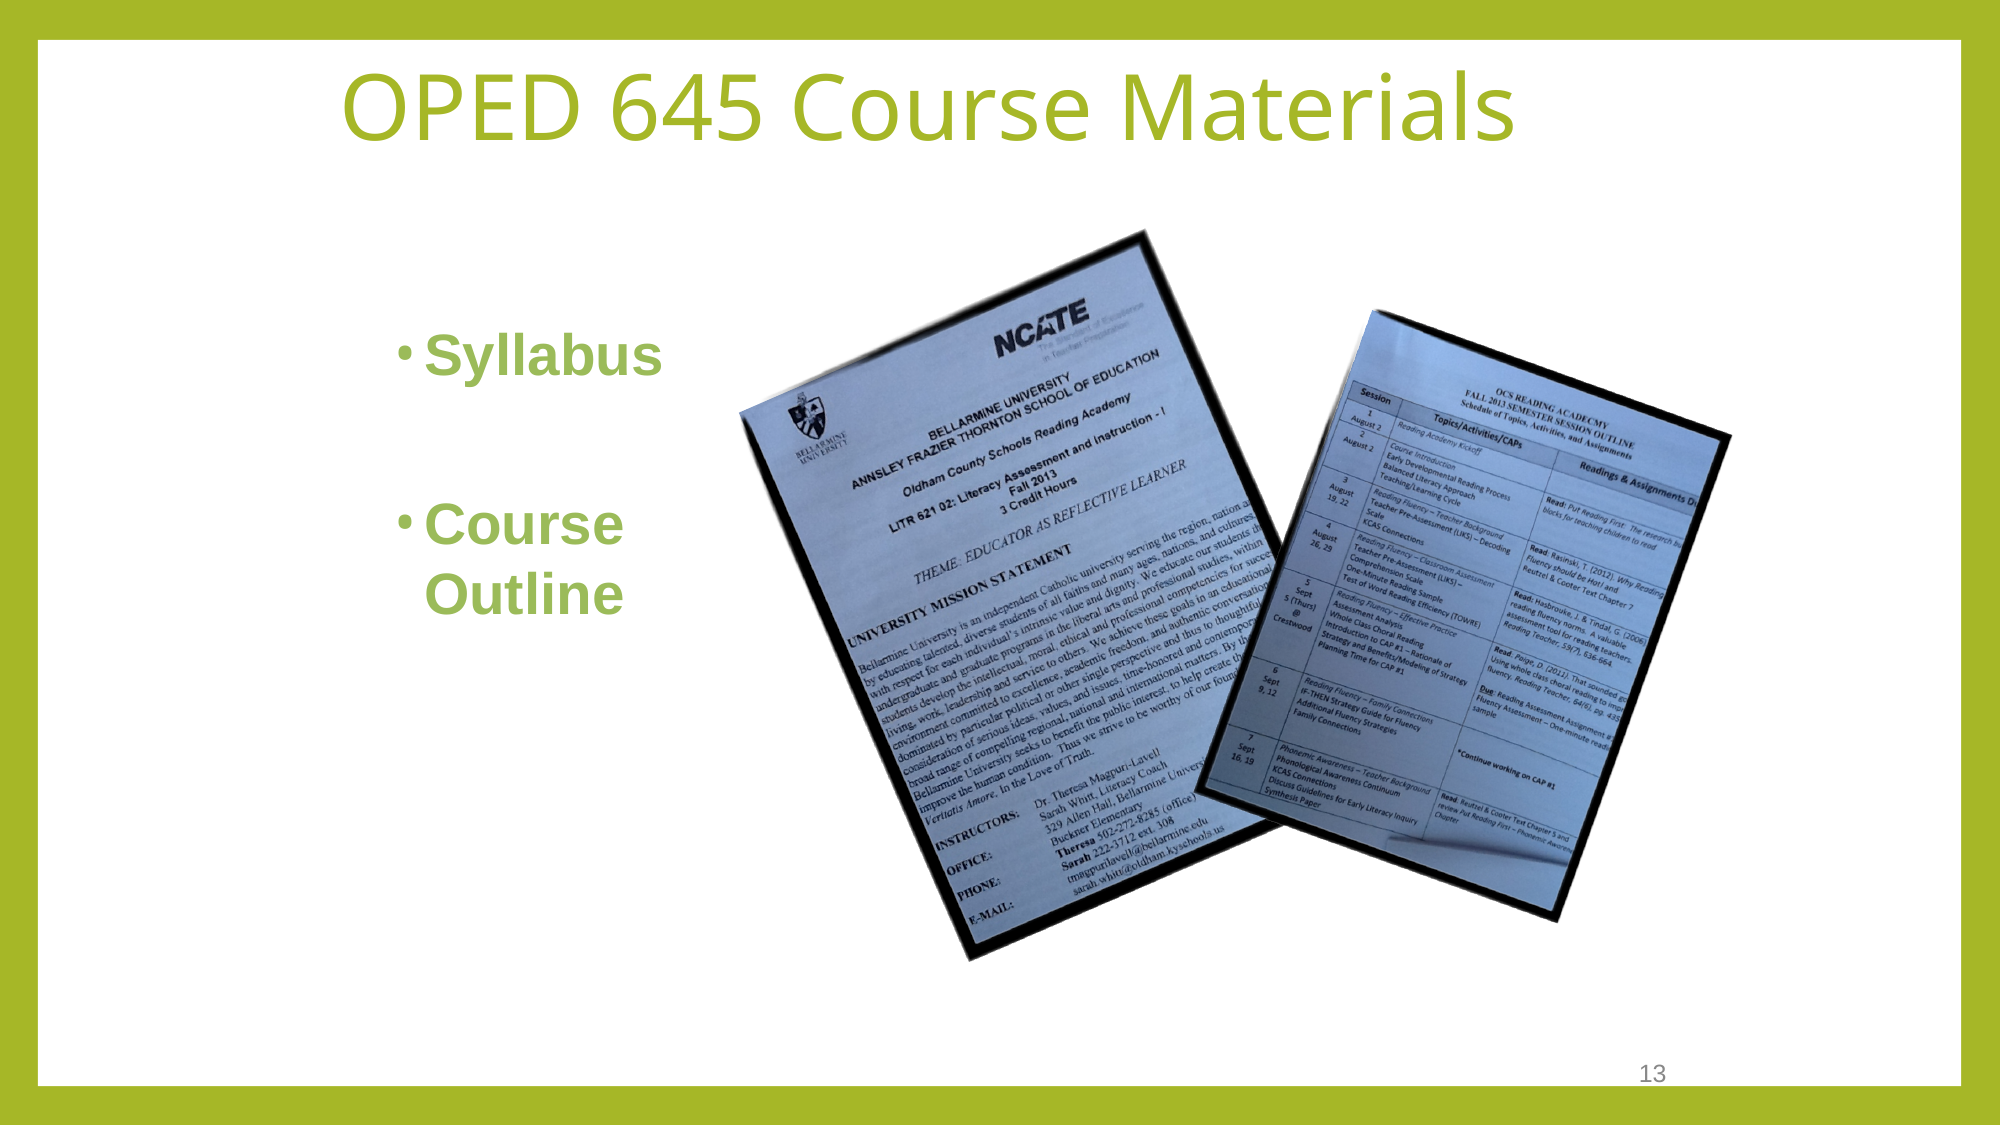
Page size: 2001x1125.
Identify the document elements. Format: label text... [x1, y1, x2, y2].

picture [1406, 868, 1579, 923]
title OPED 645 Course Materials [324, 16, 1675, 205]
picture [938, 888, 1137, 961]
picture [1654, 407, 1733, 657]
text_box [837, 300, 1278, 888]
text_box 13 [1325, 1042, 1676, 1103]
text_box Syllabus Course Outline [386, 308, 735, 917]
picture [730, 363, 837, 656]
picture [983, 230, 1176, 300]
picture [1348, 305, 1520, 360]
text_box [1273, 360, 1654, 868]
